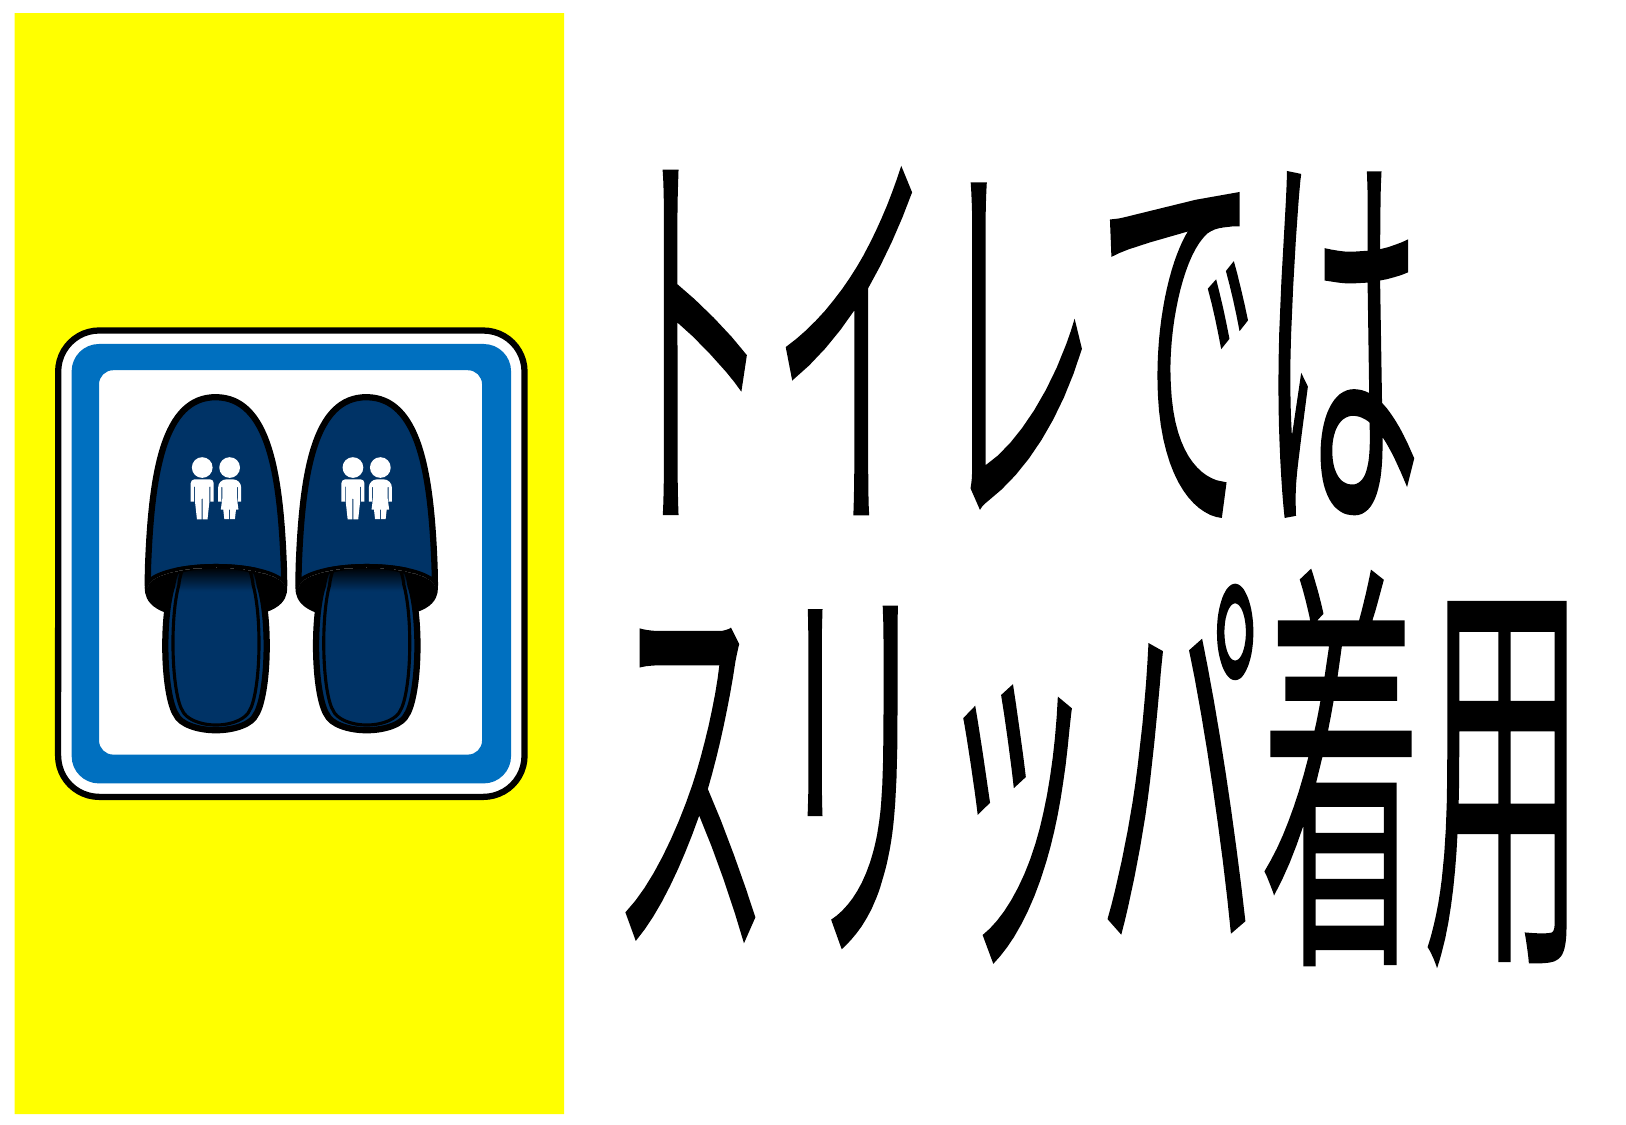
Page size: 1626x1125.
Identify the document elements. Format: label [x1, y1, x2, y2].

text_box [12, 11, 566, 1116]
text_box [57, 330, 525, 798]
